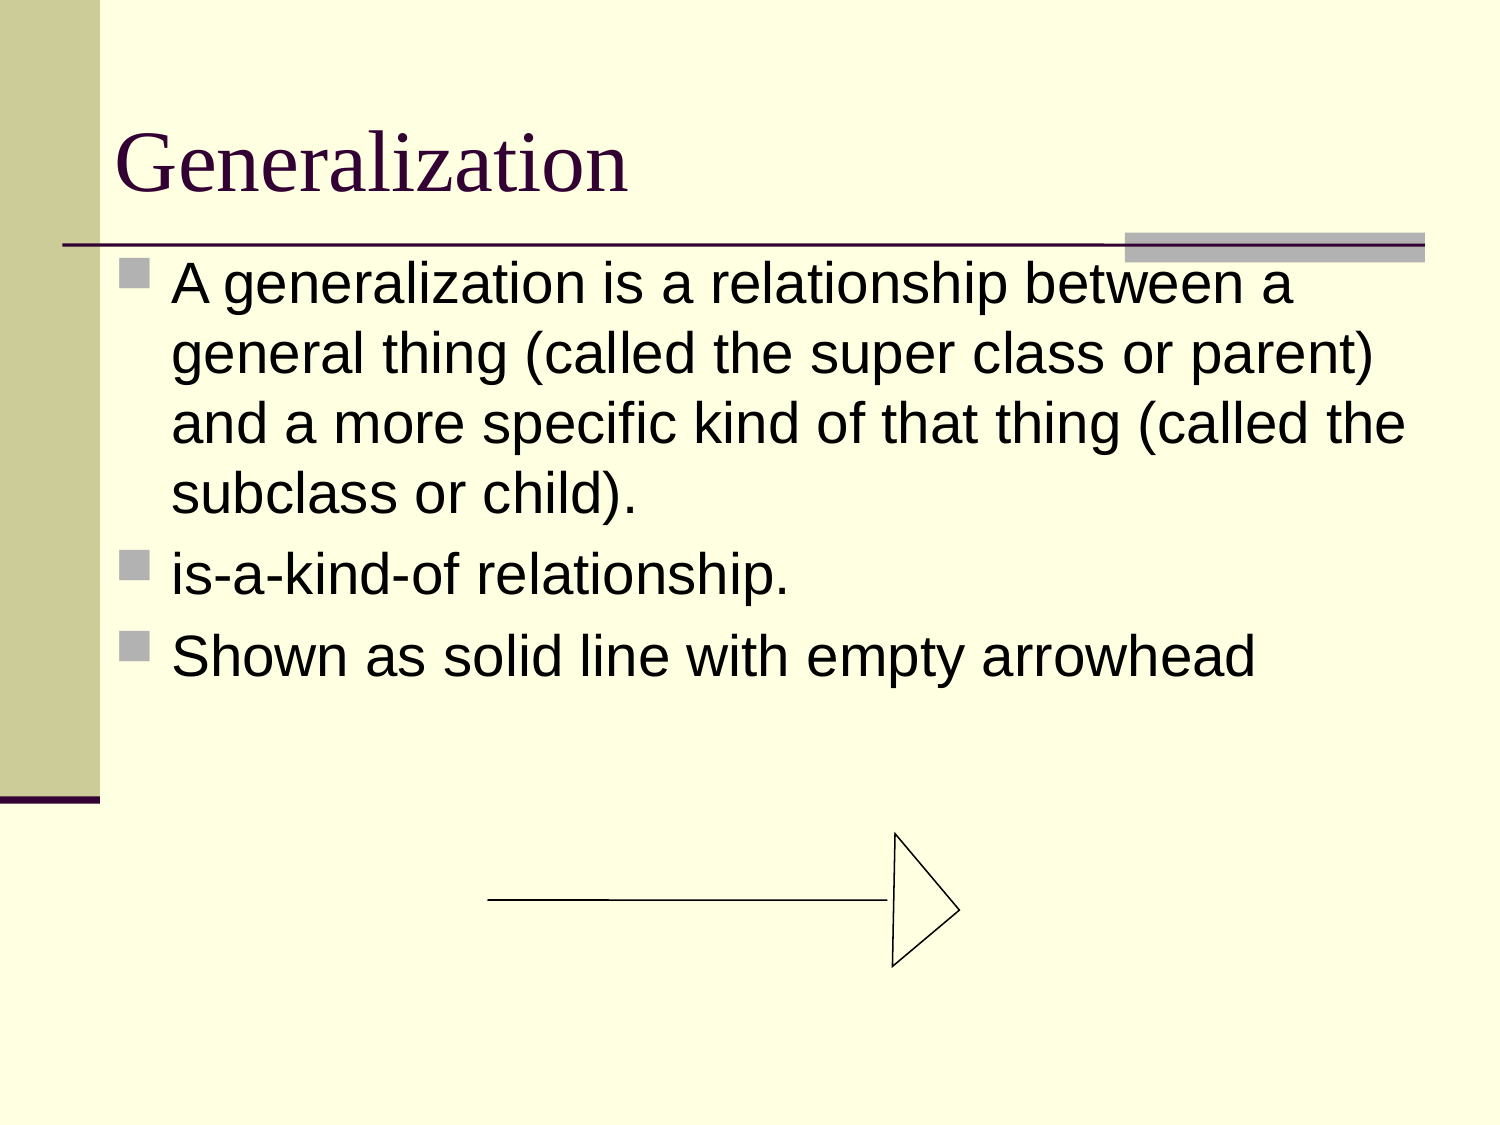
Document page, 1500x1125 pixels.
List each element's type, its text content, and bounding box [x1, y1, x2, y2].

title Generalization [99, 62, 1376, 237]
text_box [892, 833, 960, 967]
list A generalization is a relationship between a general thing (called the super class or parent) and a more specific kind of that thing (called the subclass or child). is-a-kind-of relationship. Shown as solid line with empty arrowhead [99, 237, 1447, 913]
